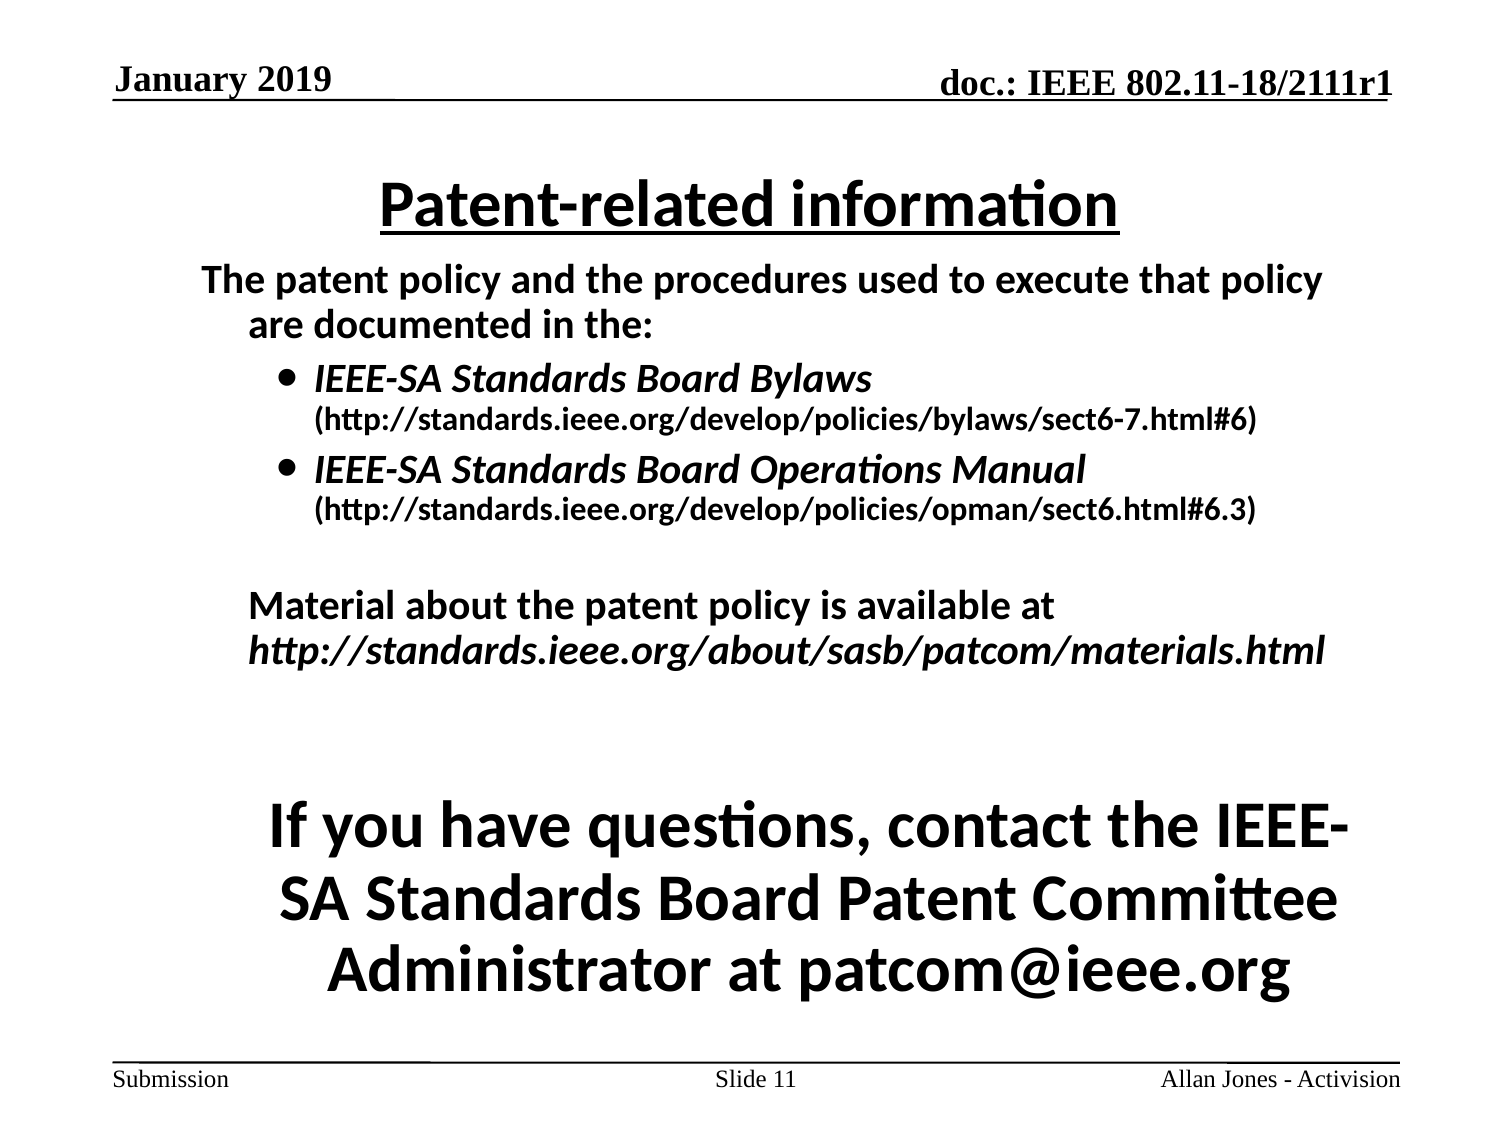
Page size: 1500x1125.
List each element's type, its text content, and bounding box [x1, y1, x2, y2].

list The patent policy and the procedures used to execute that policy are documented in the: IEEE-SA Standards Board Bylaws (http://standards.ieee.org/develop/policies/bylaws/sect6-7.html#6) IEEE-SA Standards Board Operations Manual (http://standards.ieee.org/develop/policies/opman/sect6.html#6.3) Material about the patent policy is available at http://standards.ieee.org/about/sasb/patcom/materials.html If you have questions, contact the IEEE-SA Standards Board Patent Committee Administrator at patcom@ieee.org [110, 249, 1387, 925]
title Patent-related information [112, 112, 1388, 288]
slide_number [114, 54, 493, 100]
slide_number Slide 11 [712, 1061, 800, 1123]
footer Allan Jones - Activision [902, 1061, 1402, 1093]
